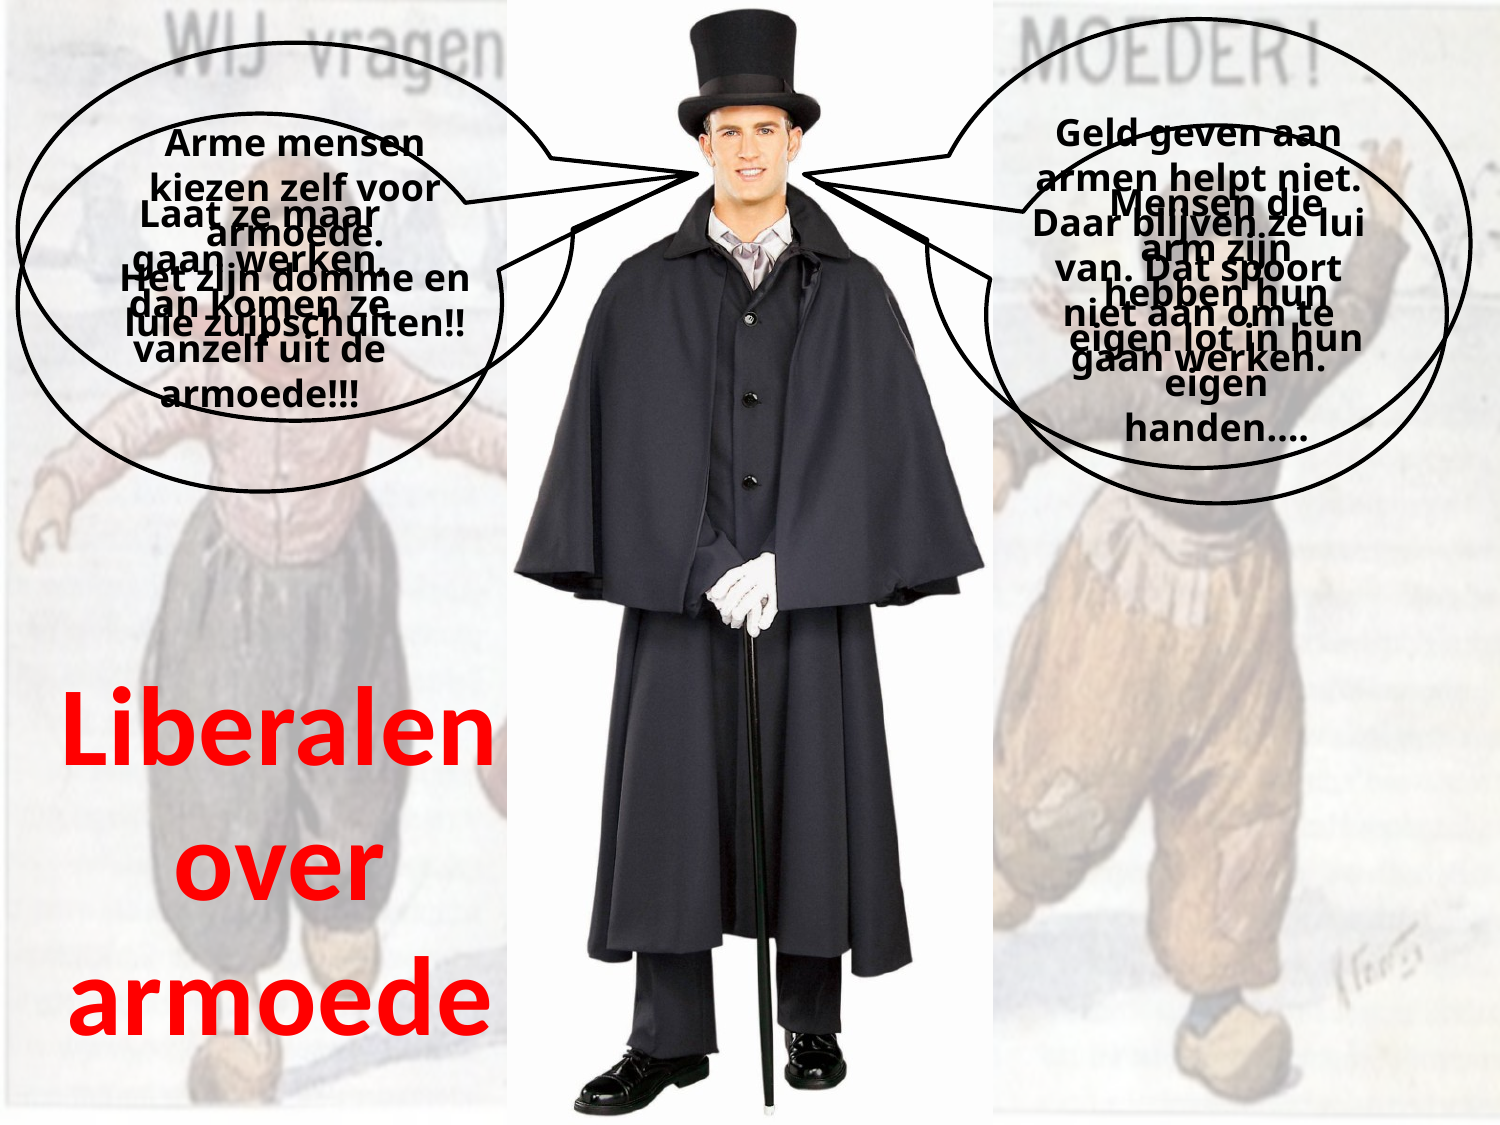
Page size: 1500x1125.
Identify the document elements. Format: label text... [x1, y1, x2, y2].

text_box Geld geven aan armen helpt niet. Daar blijven ze lui van. Dat spoort niet aan om te gaan werken. [996, 16, 1473, 471]
text_box Arme mensen kiezen zelf voor armoede. Het zijn domme en luie zuipschuiten!! [15, 40, 502, 423]
text_box Laat ze maar gaan werken, dan komen ze vanzelf uit de armoede!!! [15, 266, 488, 494]
text_box Mensen die arm zijn hebben hun eigen lot in hun eigen handen…. [1018, 341, 1447, 506]
text_box Liberalen over armoede [17, 645, 502, 1066]
picture [507, 0, 993, 1125]
